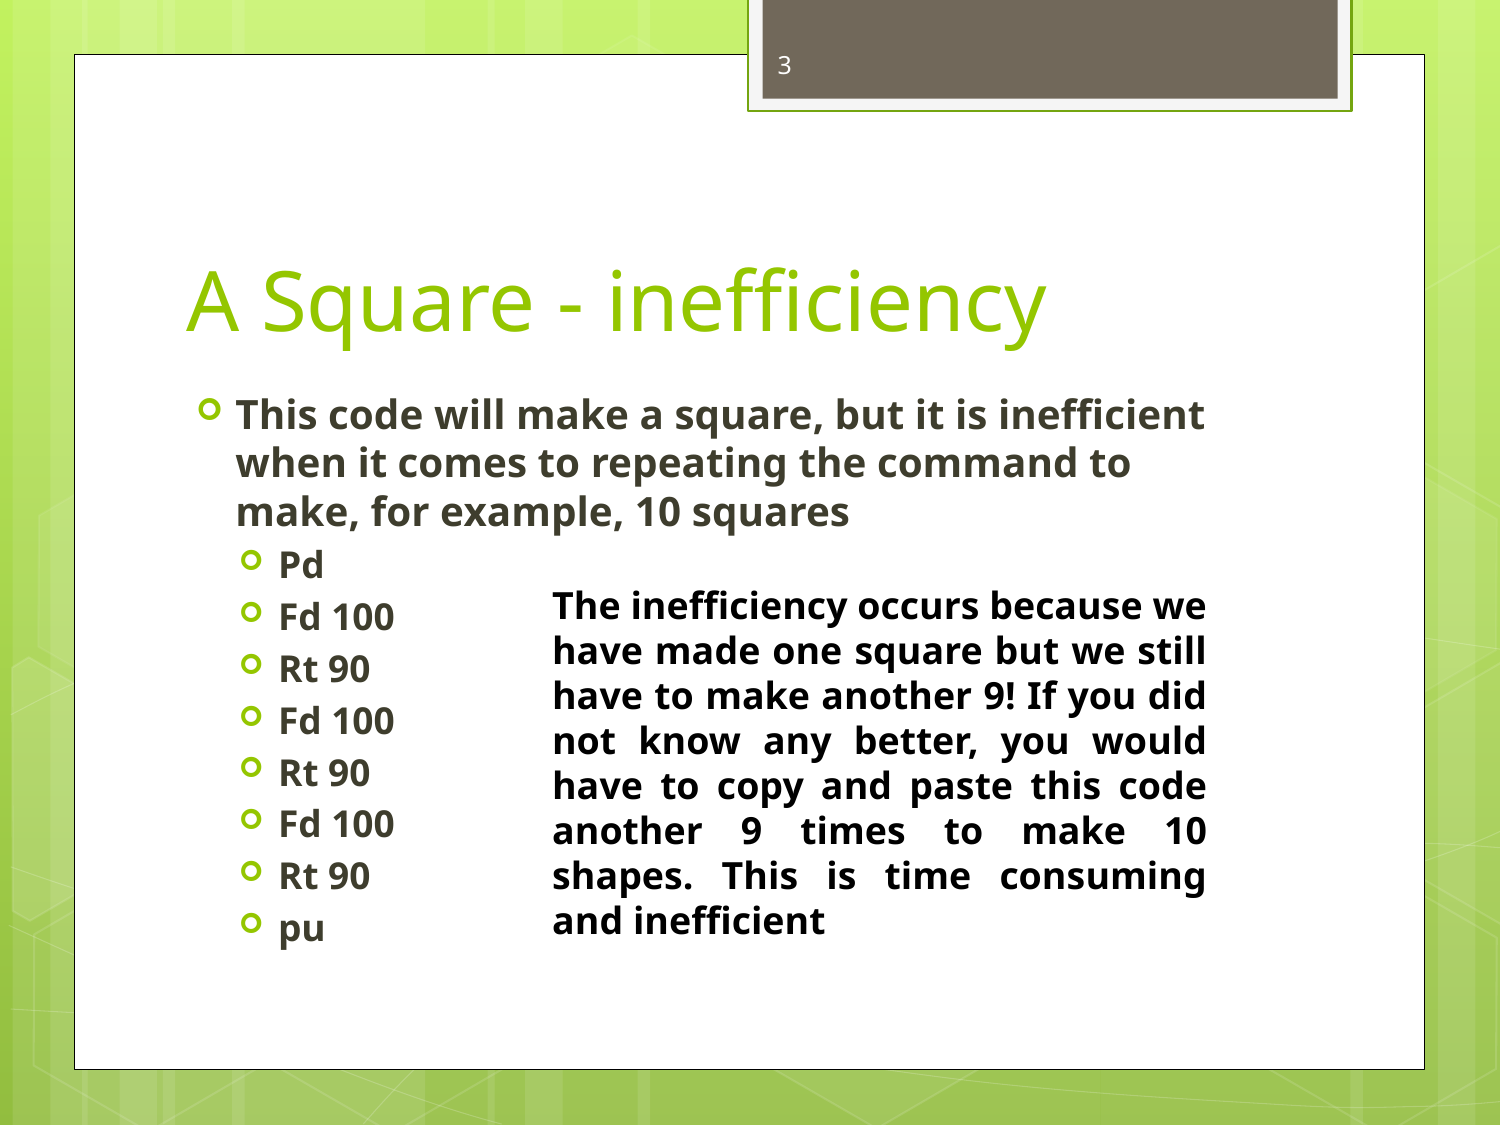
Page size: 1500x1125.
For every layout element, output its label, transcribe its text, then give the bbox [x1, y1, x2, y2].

title A Square - inefficiency [171, 168, 1324, 357]
list This code will make a square, but it is inefficient when it comes to repeating the command to make, for example, 10 squares Pd Fd 100 Rt 90 Fd 100 Rt 90 Fd 100 Rt 90 pu [171, 381, 1283, 957]
text_box The inefficiency occurs because we have made one square but we still have to make another 9! If you did not know any better, you would have to copy and paste this code another 9 times to make 10 shapes. This is time consuming and inefficient [537, 574, 1223, 949]
slide_number 3 [762, 36, 982, 97]
